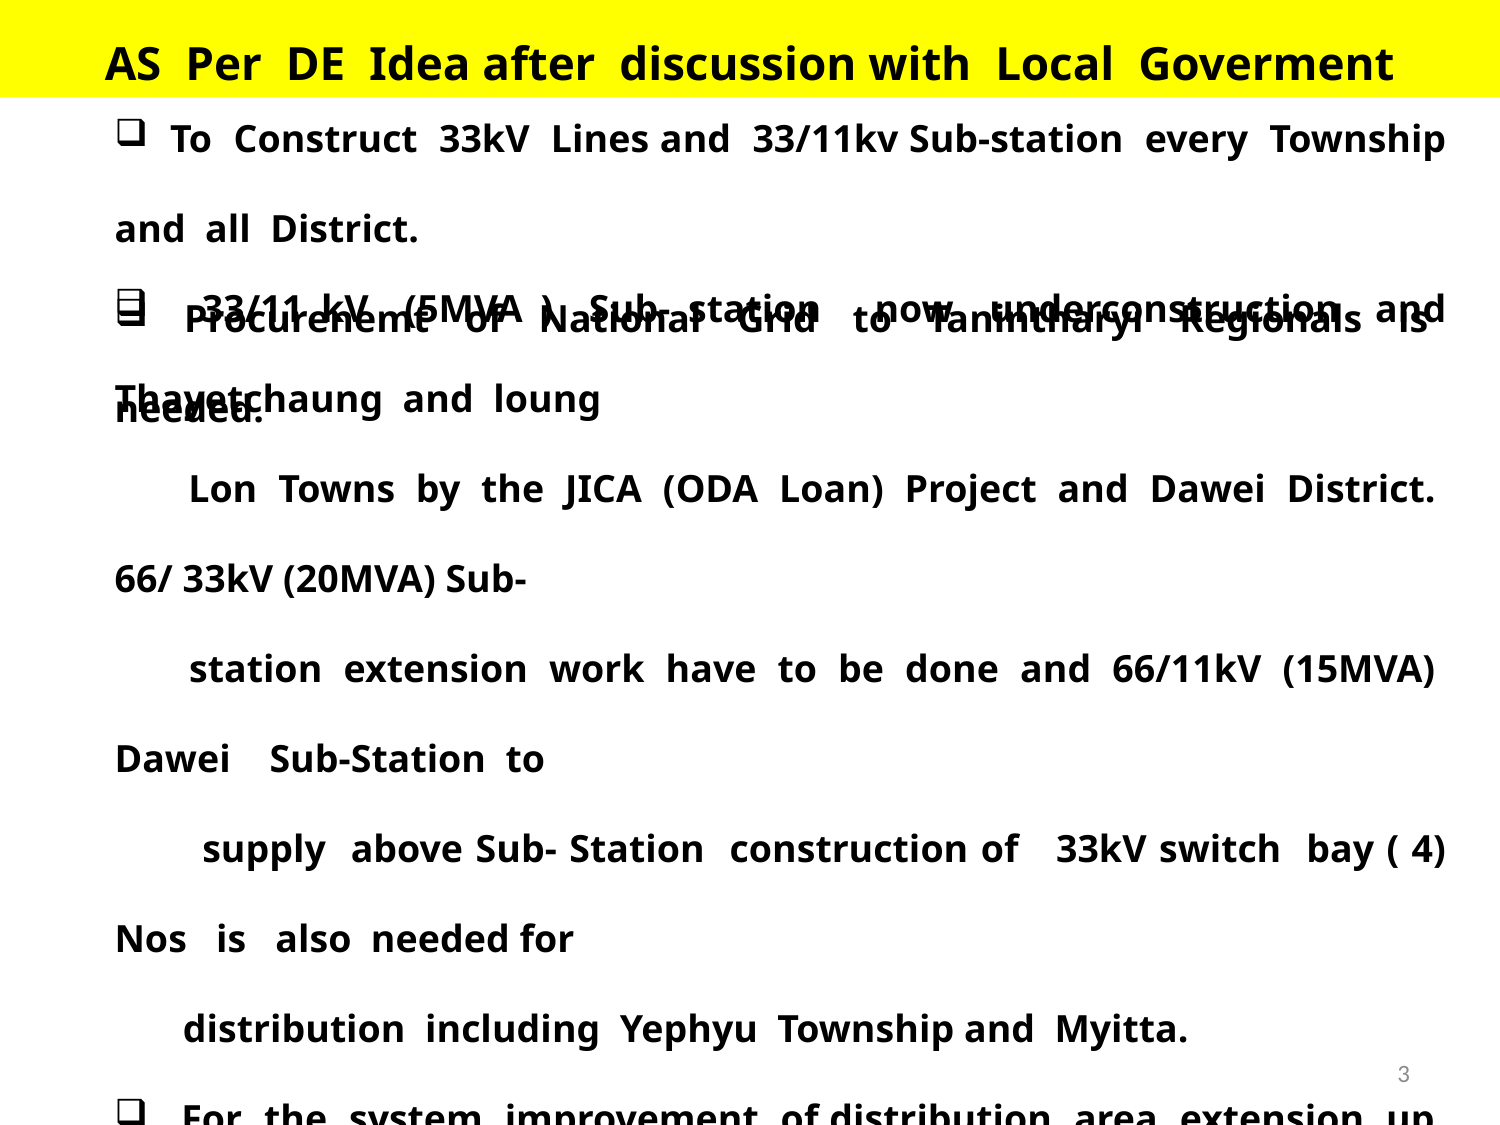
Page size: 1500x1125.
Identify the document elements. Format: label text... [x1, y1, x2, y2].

text_box 33/11 kV (5MVA ) Sub- station now underconstruction and Thayetchaung and loung Lon Towns by the JICA (ODA Loan) Project and Dawei District. 66/ 33kV (20MVA) Sub- station extension work have to be done and 66/11kV (15MVA) Dawei Sub-Station to supply above Sub- Station construction of 33kV switch bay ( 4) Nos is also needed for distribution including Yephyu Township and Myitta. For the system improvement of distribution area extension up to the villages and Dawei district 33kV Line and Sub- station construction work have to be continue. [99, 232, 1463, 1125]
text_box To Construct 33kV Lines and 33/11kv Sub-station every Township and all District. Procurenemt of National Grid to Tanintharyi Regionals is needed. [99, 98, 1463, 232]
slide_number 3 [1074, 1042, 1425, 1103]
text_box AS Per DE Idea after discussion with Local Goverment [0, 0, 1500, 98]
